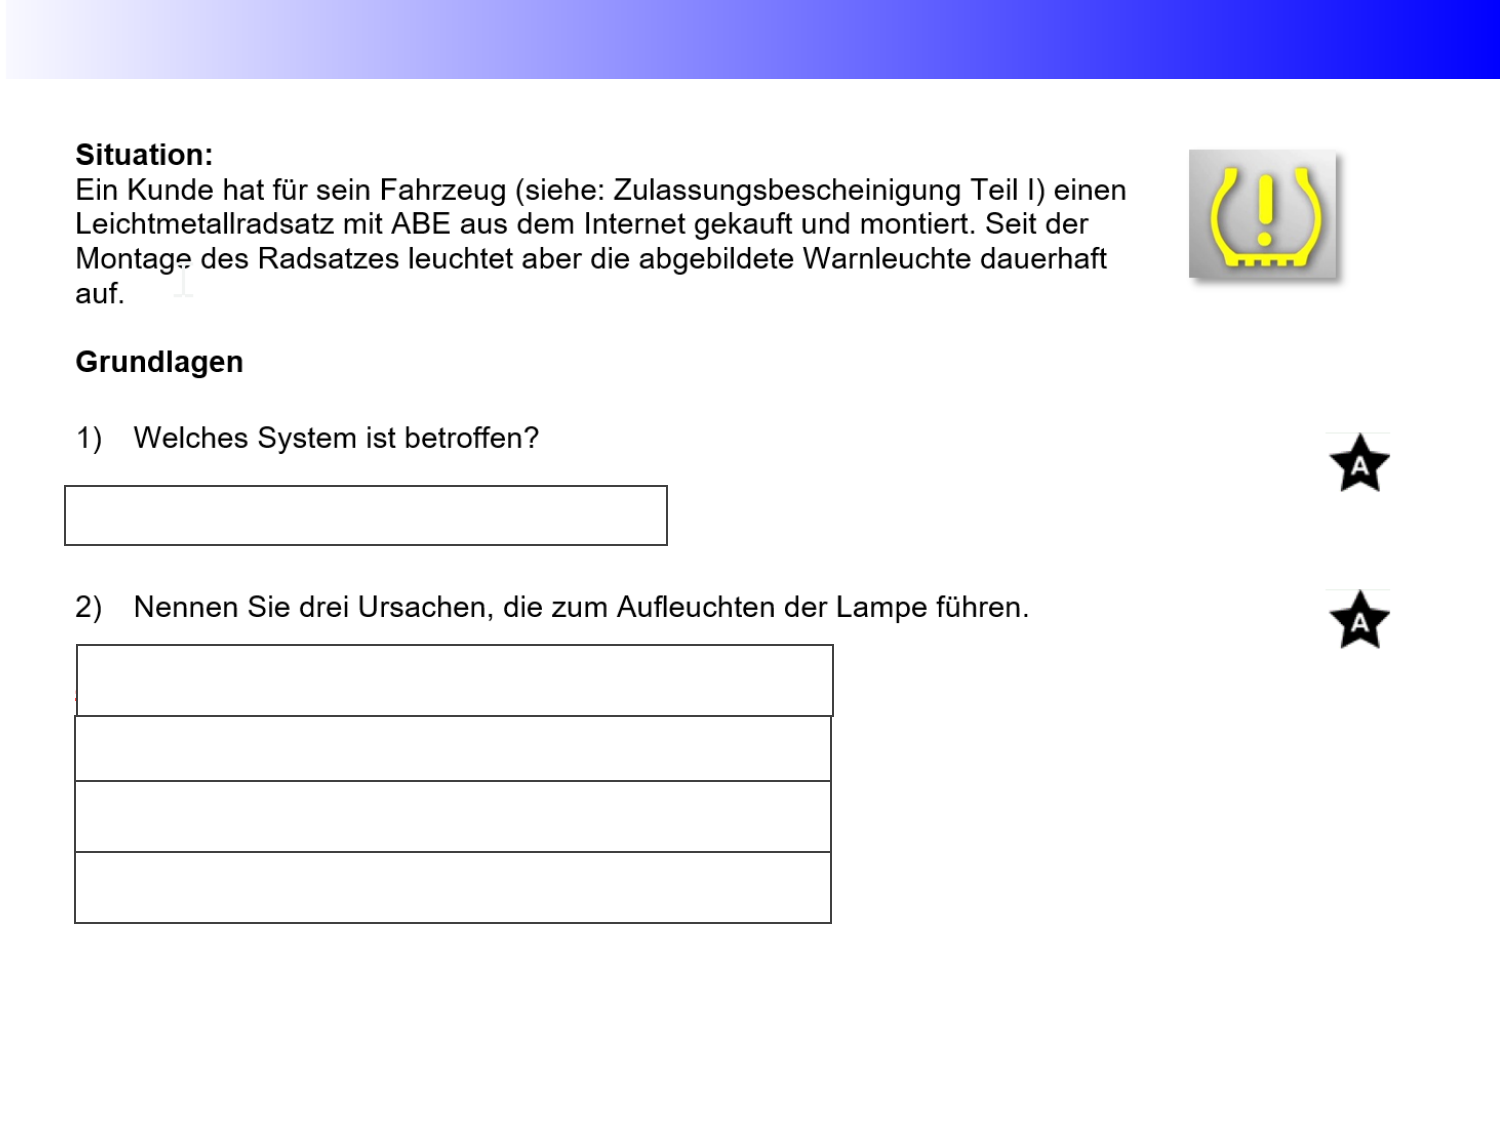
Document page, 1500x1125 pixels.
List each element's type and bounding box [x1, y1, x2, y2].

text_box [74, 905, 832, 924]
picture [64, 125, 1424, 905]
